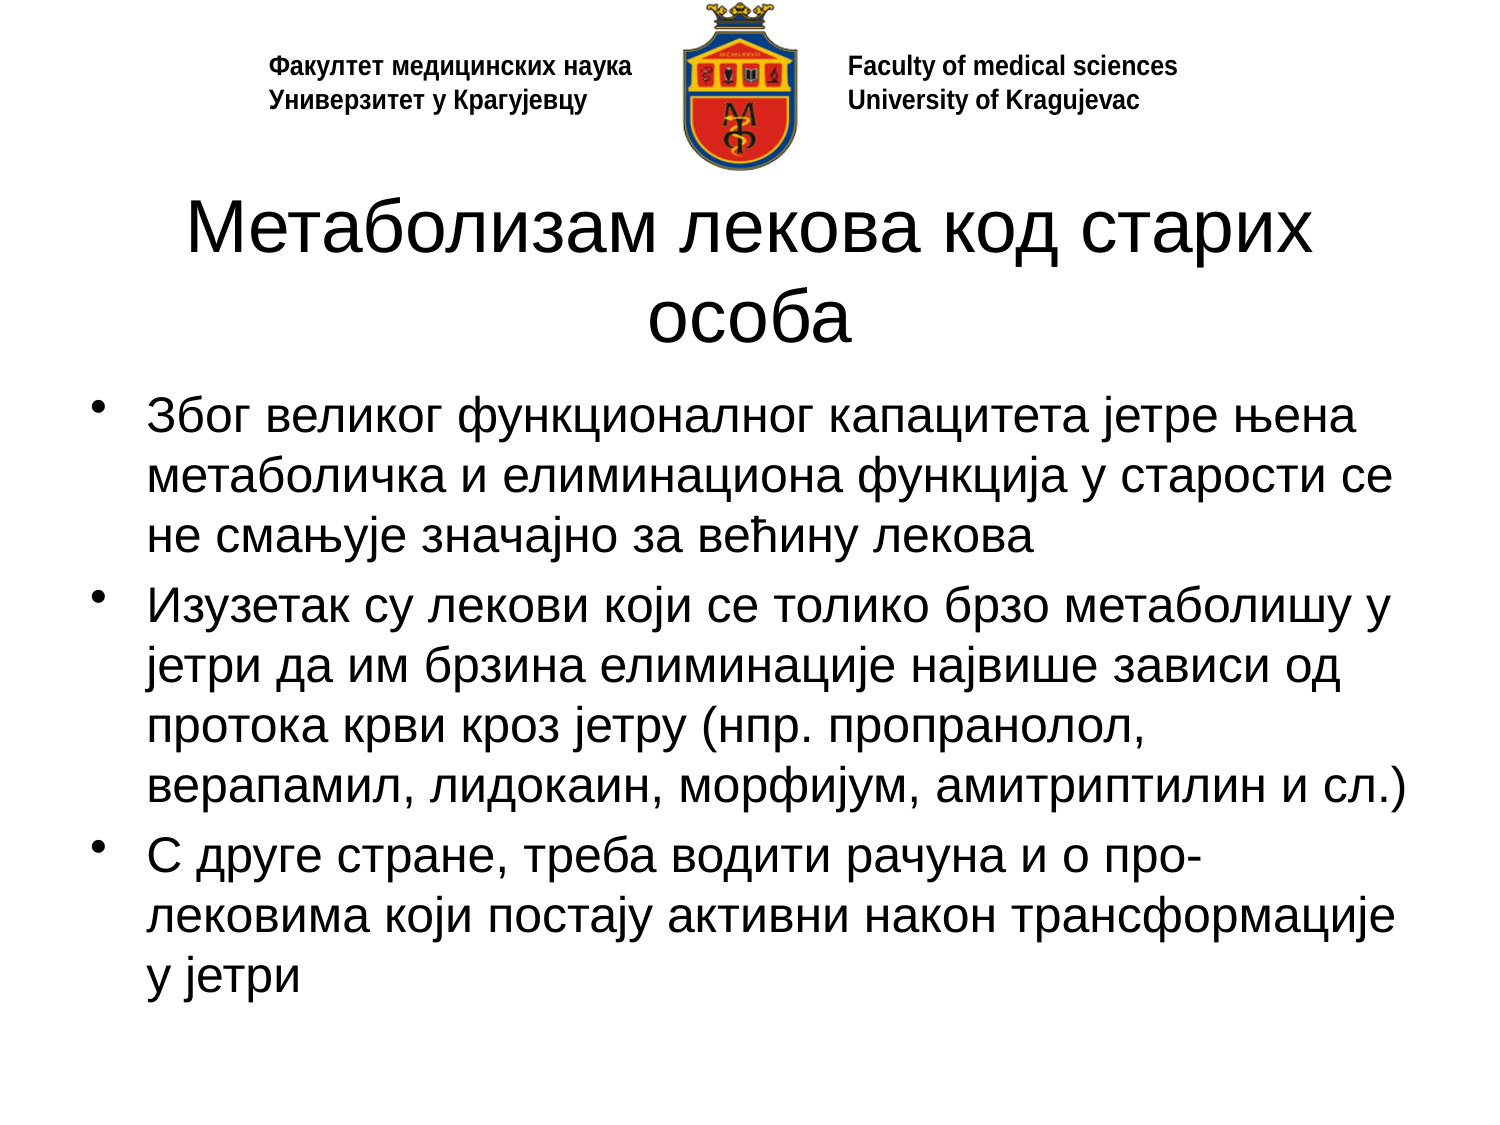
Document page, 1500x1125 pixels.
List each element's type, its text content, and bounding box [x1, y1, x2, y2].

list Због великог функционалног капацитета јетре њена метаболичка и елиминациона функција у старости се не смањује значајно за већину лекова Изузетак су лекови који се толико брзо метаболишу у јетри да им брзина елиминације највише зависи од протока крви кроз јетру (нпр. пропранолол, верапамил, лидокаин, морфијум, амитриптилин и сл.) С друге стране, треба водити рачуна и о про-лековима који постају активни након трансформације у јетри [74, 374, 1426, 1118]
title Метаболизам лекова код старих особа [74, 173, 1426, 362]
